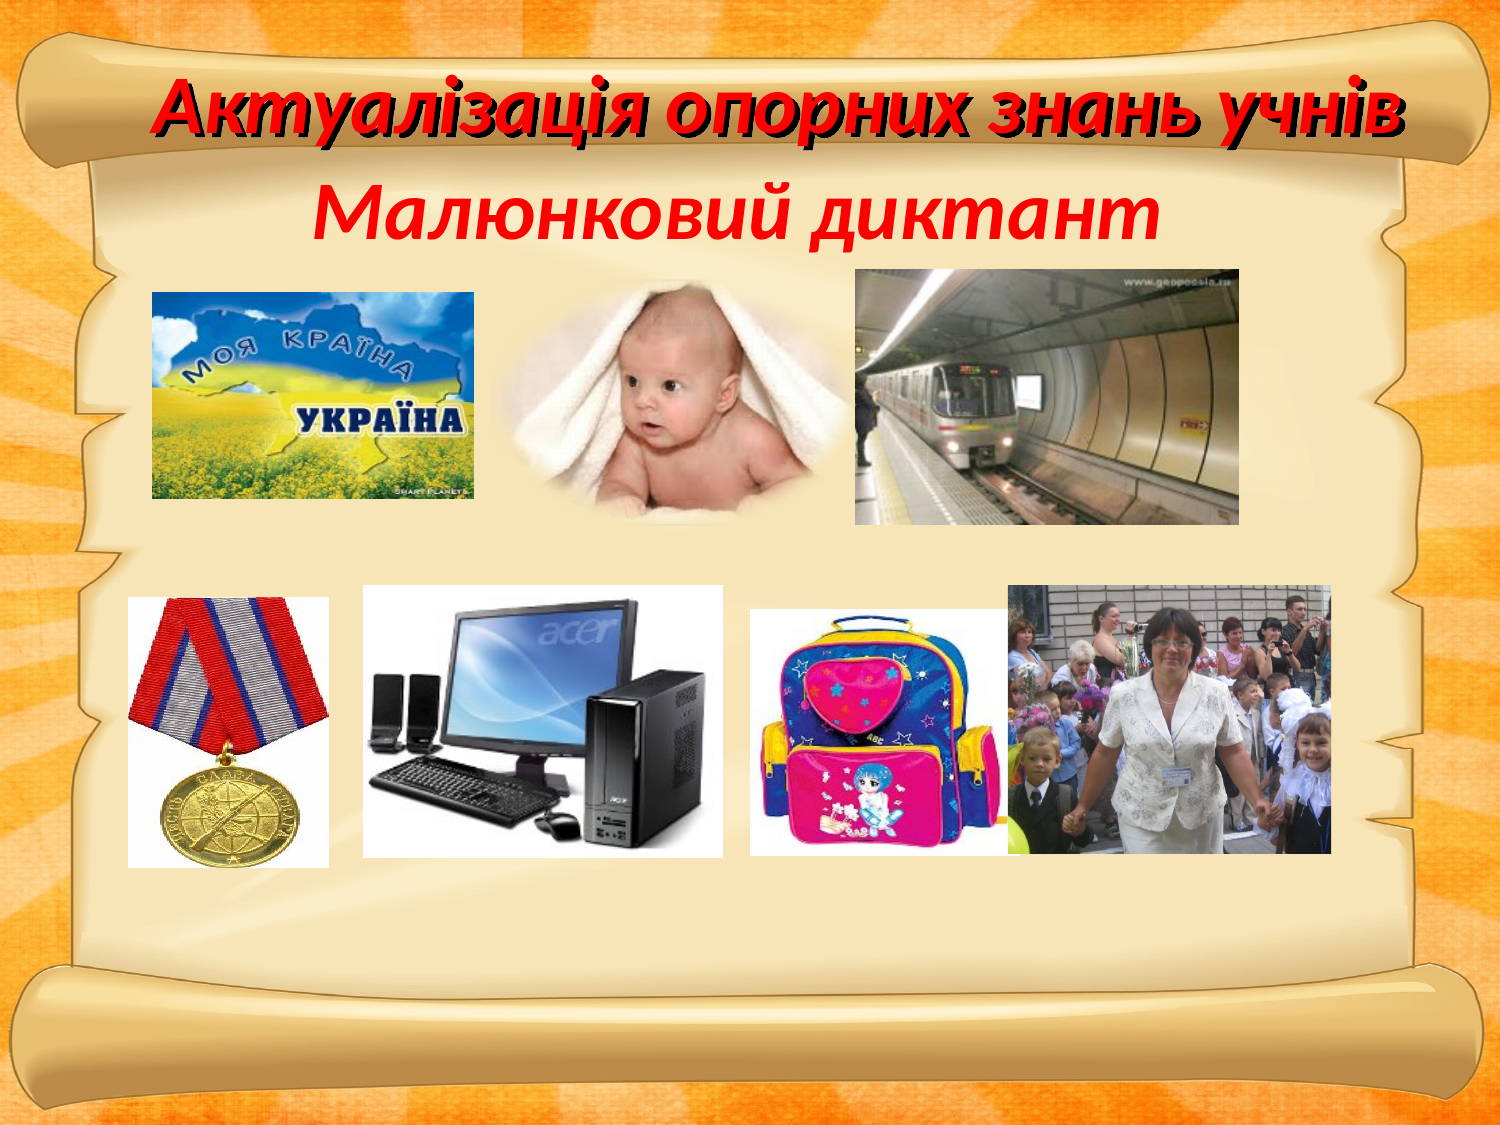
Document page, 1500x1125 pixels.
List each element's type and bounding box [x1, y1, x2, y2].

picture [0, 0, 1500, 1125]
list [1007, 585, 1332, 854]
